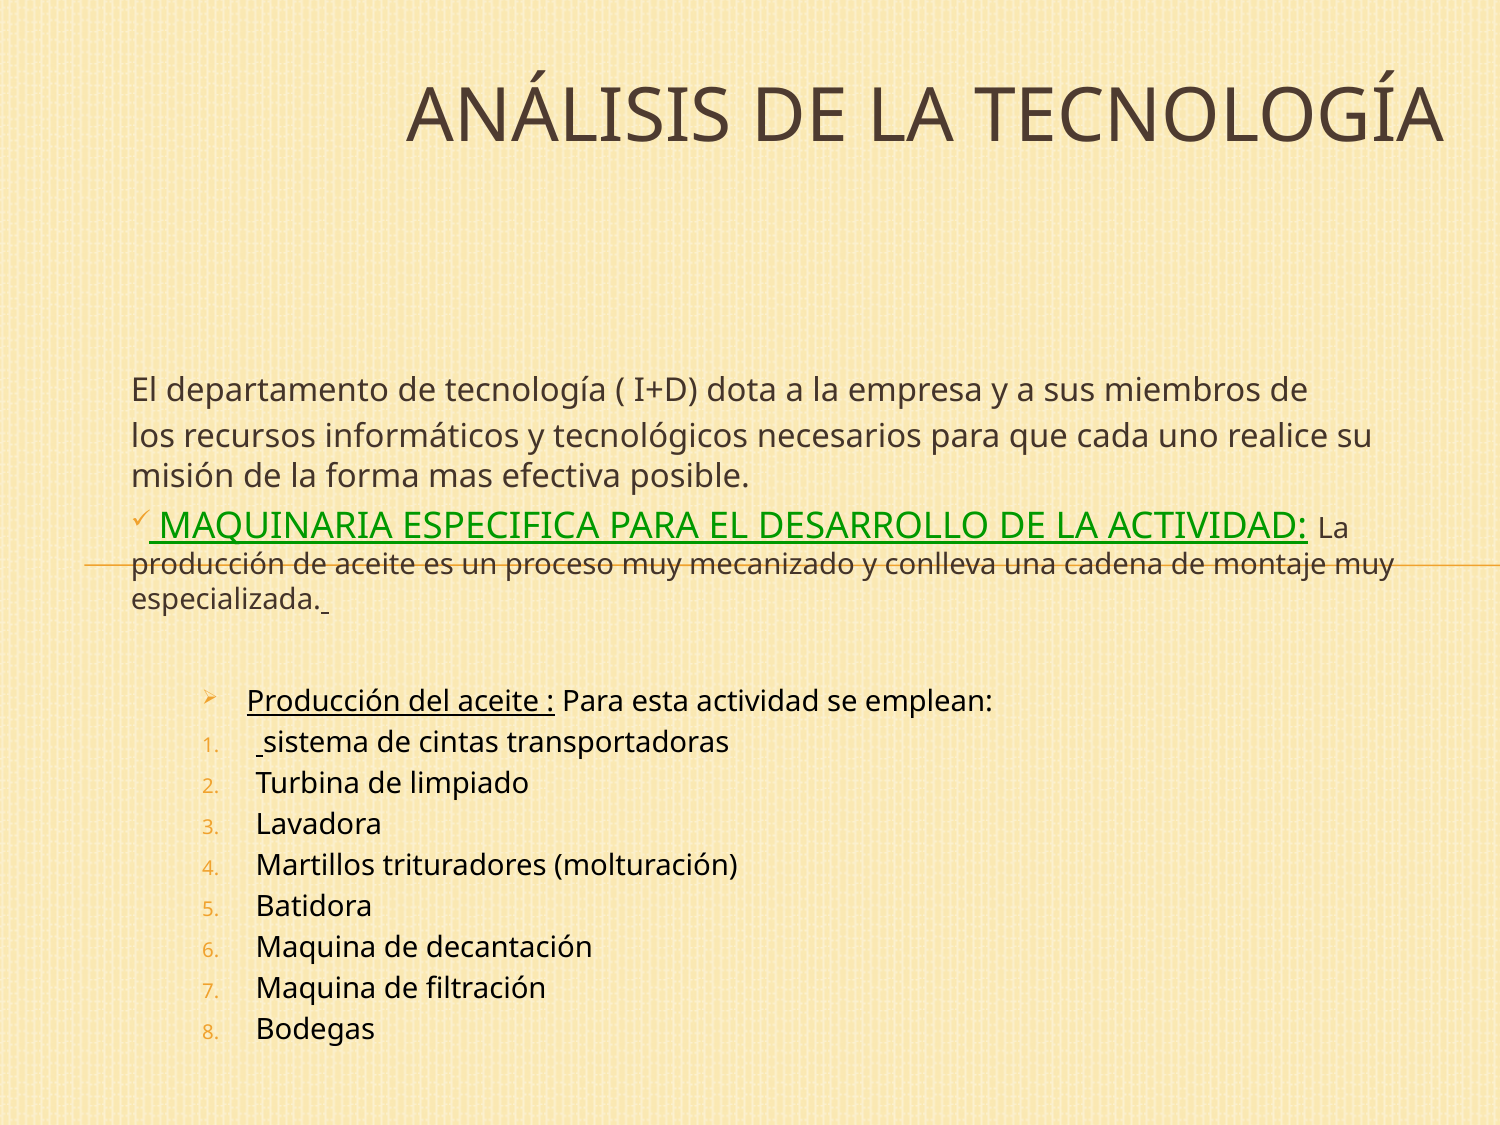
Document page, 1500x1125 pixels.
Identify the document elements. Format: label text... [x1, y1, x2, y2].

list El departamento de tecnología ( I+D) dota a la empresa y a sus miembros de los recursos informáticos y tecnológicos necesarios para que cada uno realice su misión de la forma mas efectiva posible. MAQUINARIA ESPECIFICA PARA EL DESARROLLO DE LA ACTIVIDAD: La producción de aceite es un proceso muy mecanizado y conlleva una cadena de montaje muy especializada. Producción del aceite : Para esta actividad se emplean: sistema de cintas transportadoras Turbina de limpiado Lavadora Martillos trituradores (molturación) Batidora Maquina de decantación Maquina de filtración Bodegas [115, 269, 1442, 1055]
title Análisis de la tecnología [23, 58, 1461, 164]
